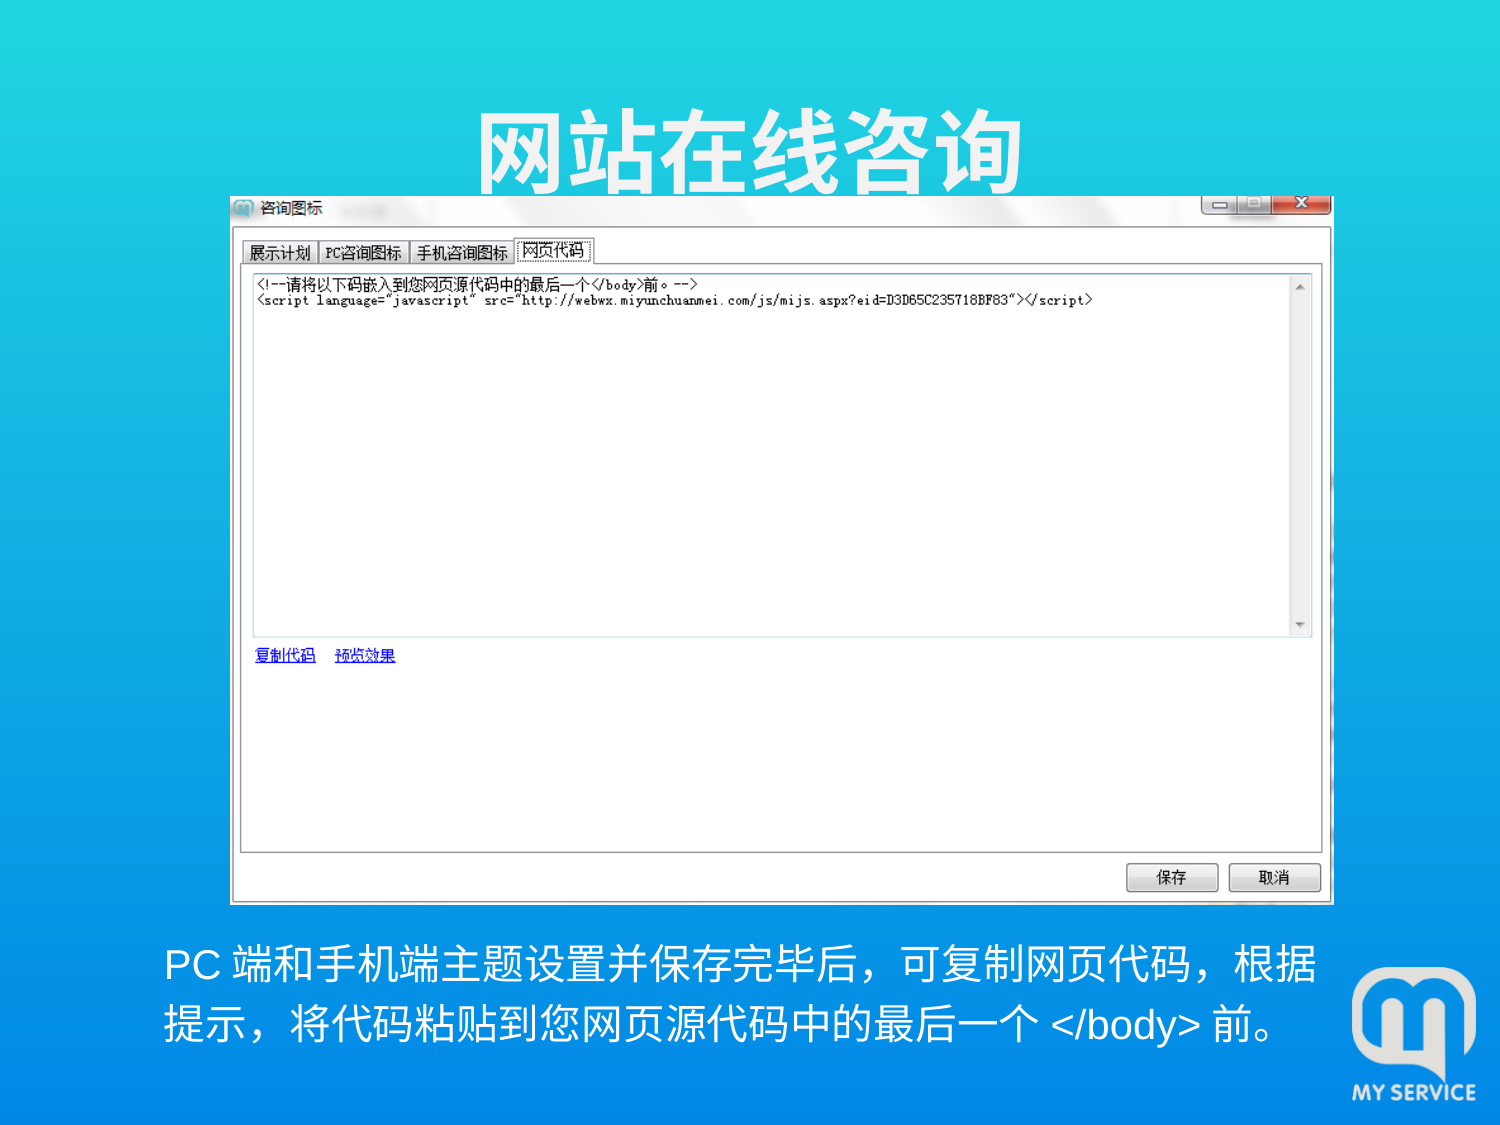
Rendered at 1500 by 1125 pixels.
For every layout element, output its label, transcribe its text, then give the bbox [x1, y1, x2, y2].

title 网站在线咨询 [75, 45, 1425, 233]
picture [224, 891, 228, 902]
picture [0, 195, 1500, 907]
text_box PC端和手机端主题设置并保存完毕后，可复制网页代码，根据提示，将代码粘贴到您网页源代码中的最后一个</body>前。 [149, 920, 1351, 1056]
picture [1352, 967, 1476, 1107]
